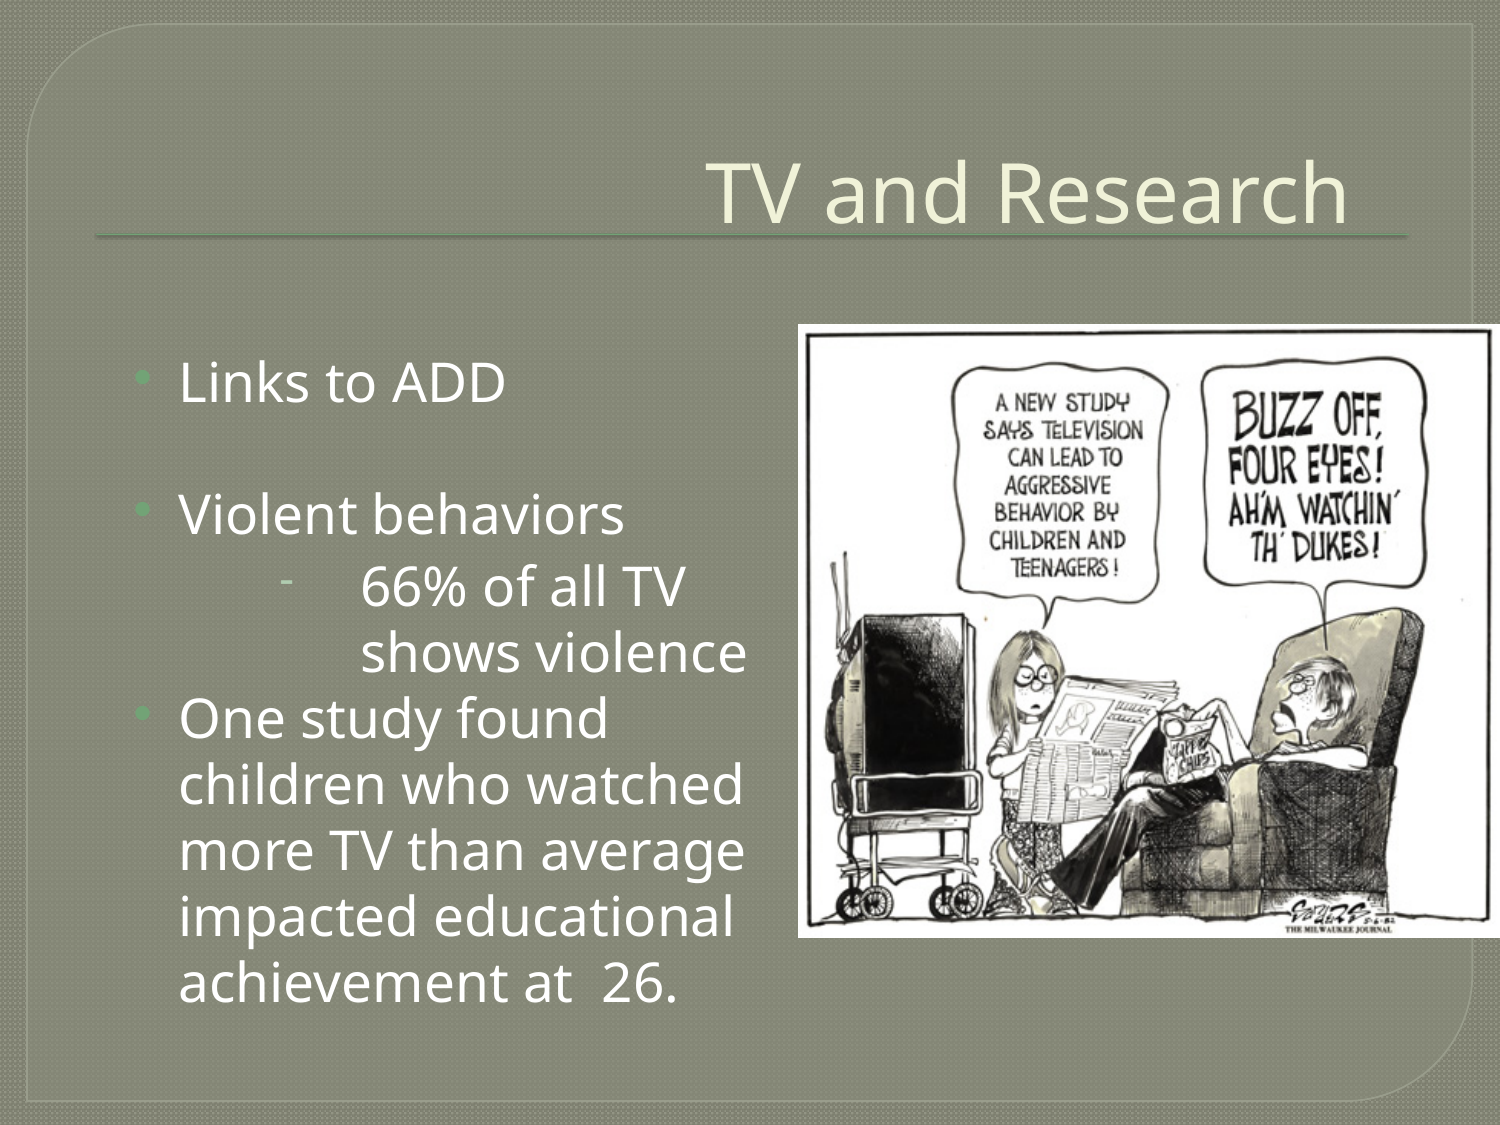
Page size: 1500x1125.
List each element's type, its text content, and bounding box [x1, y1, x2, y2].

title TV and Research [107, 108, 1367, 248]
picture [798, 324, 1500, 938]
list Links to ADD Violent behaviors 66% of all TV shows violence One study found children who watched more TV than average impacted educational achievement at 26. [103, 278, 825, 1038]
